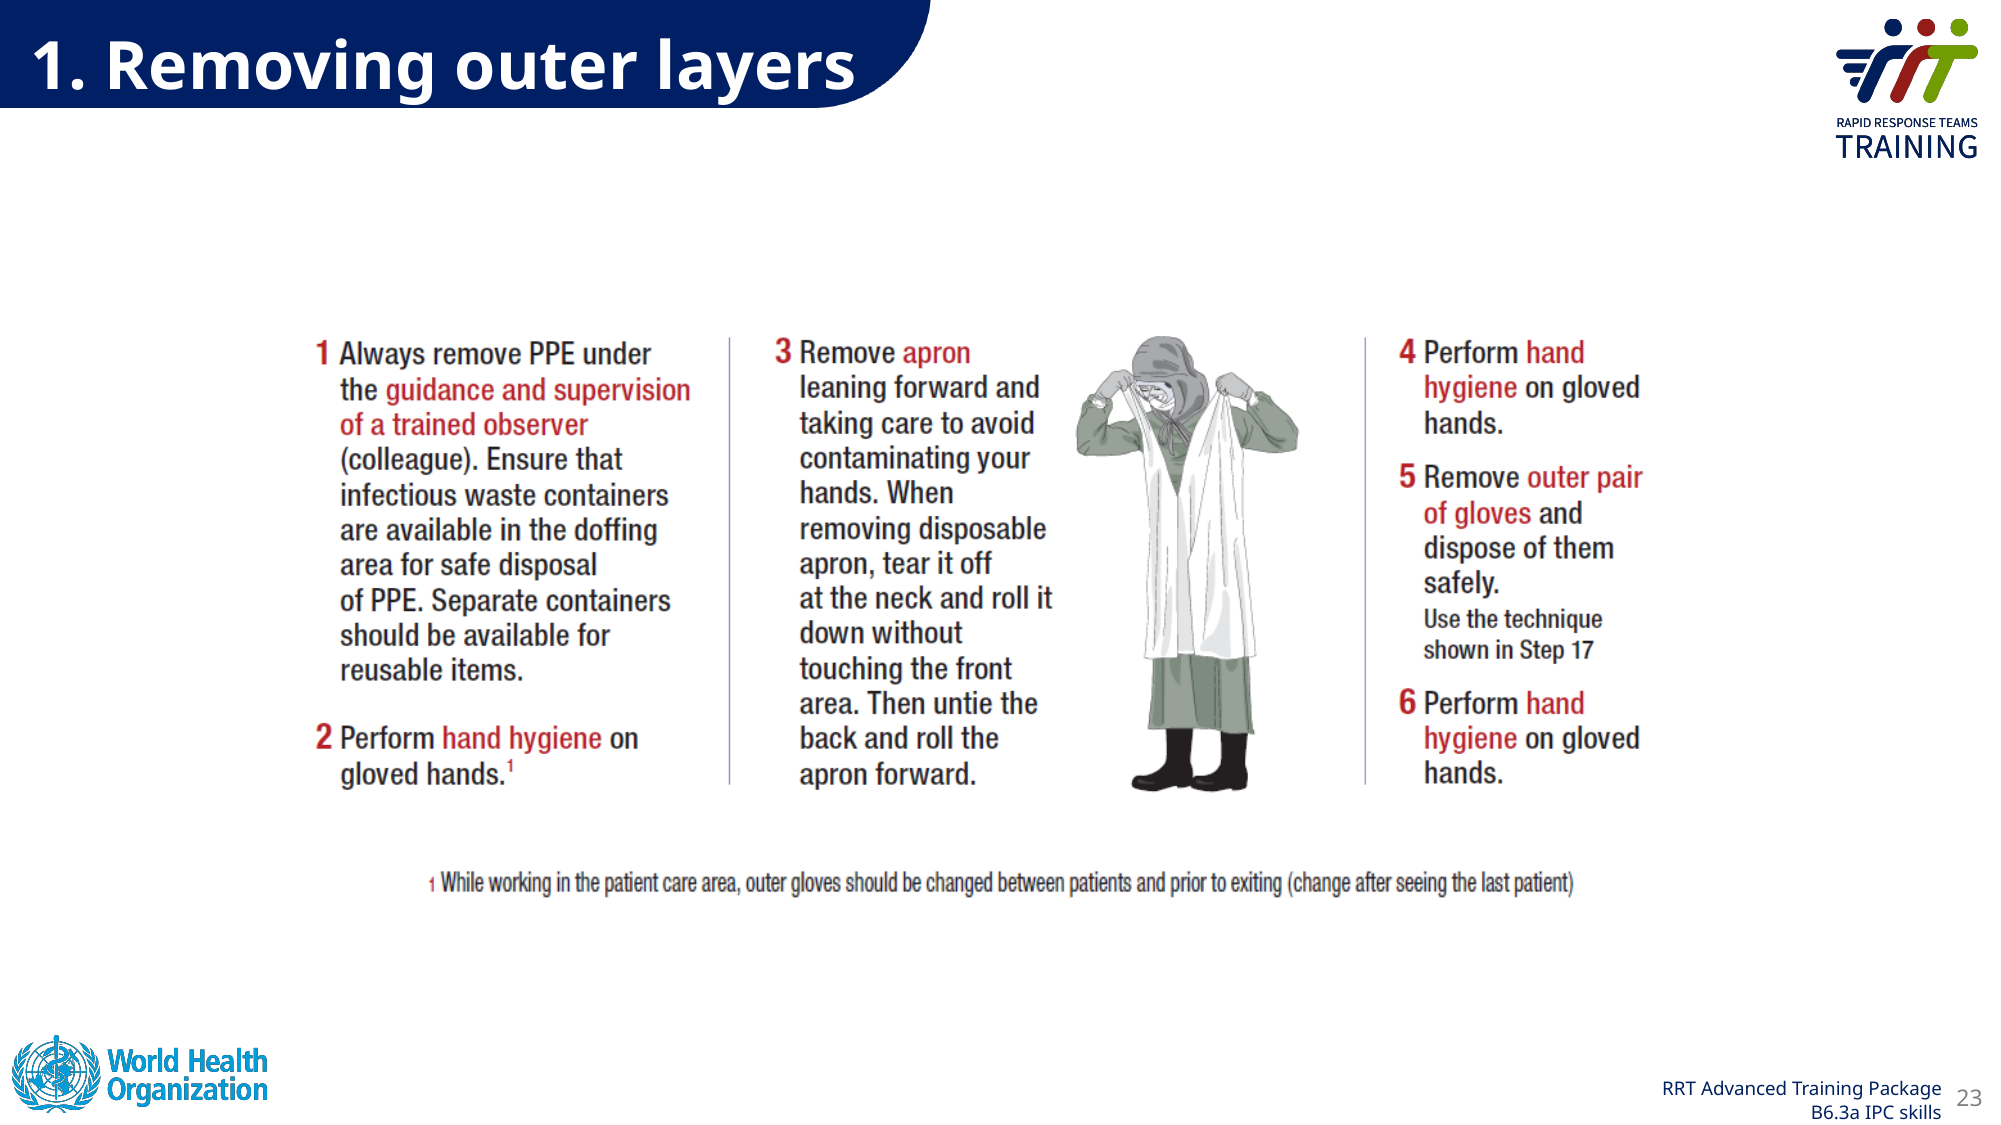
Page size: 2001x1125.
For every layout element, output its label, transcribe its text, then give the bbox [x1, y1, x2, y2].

picture [12, 1083, 48, 1113]
picture [1835, 19, 1978, 167]
picture [46, 1056, 54, 1062]
picture [34, 1054, 43, 1078]
picture [12, 1035, 54, 1068]
picture [24, 1054, 36, 1087]
picture [59, 1035, 267, 1113]
picture [40, 1062, 47, 1070]
picture [22, 1062, 26, 1077]
picture [30, 1083, 37, 1091]
text_box 1. Removing outer layers [22, 15, 1490, 122]
picture [71, 1053, 90, 1091]
picture [420, 857, 1579, 906]
picture [273, 326, 1727, 799]
picture [0, 0, 931, 108]
picture [50, 1108, 62, 1113]
picture [36, 1088, 78, 1105]
